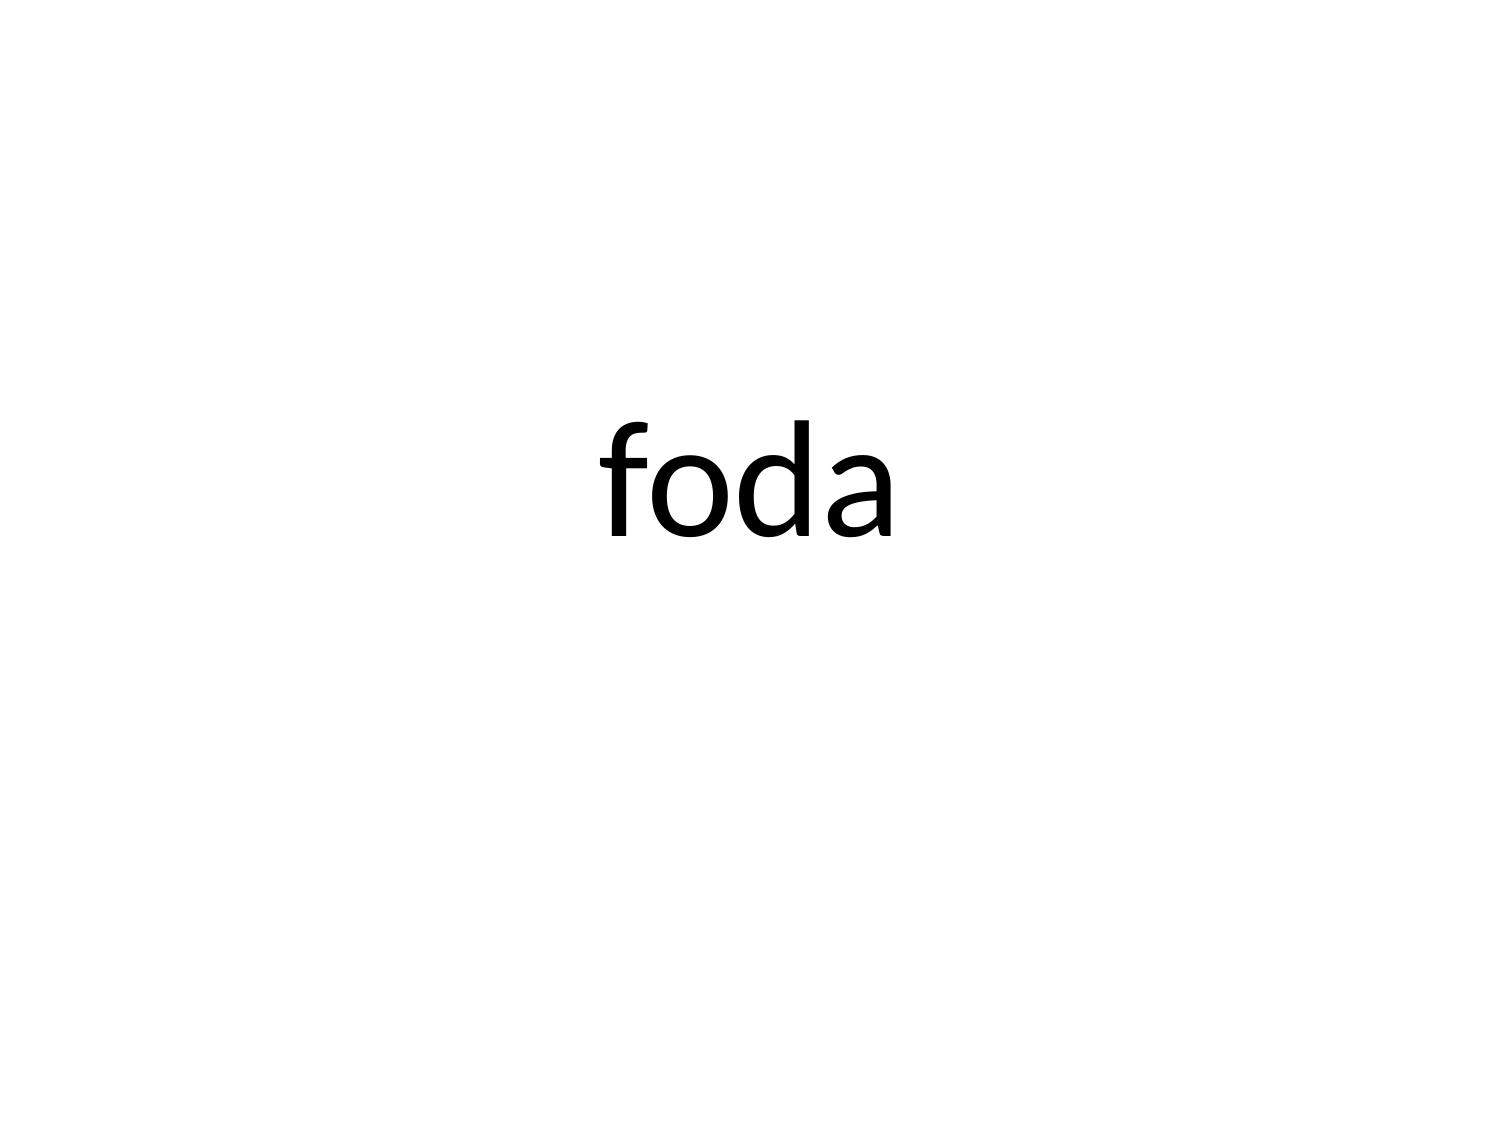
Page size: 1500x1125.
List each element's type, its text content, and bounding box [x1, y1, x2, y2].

title foda [112, 349, 1388, 591]
